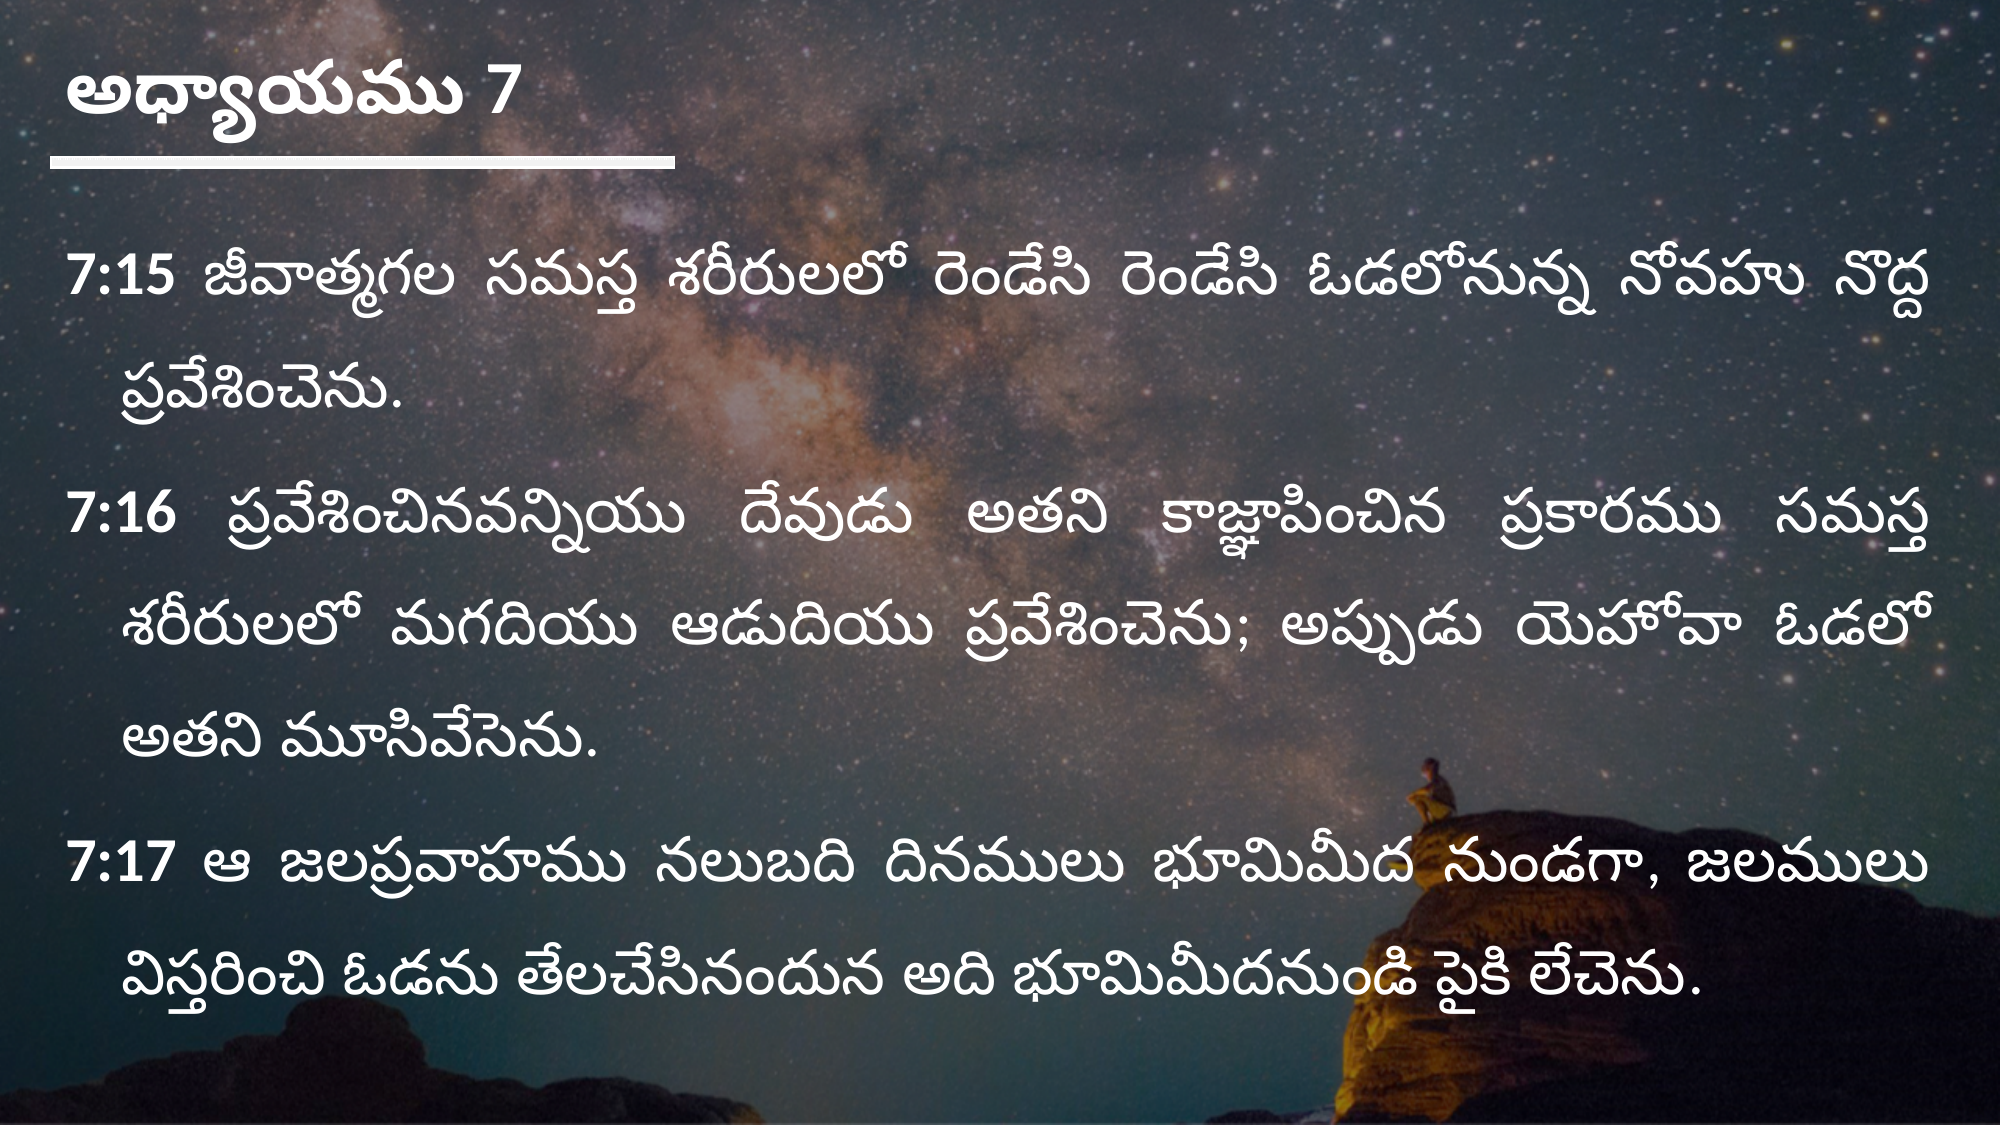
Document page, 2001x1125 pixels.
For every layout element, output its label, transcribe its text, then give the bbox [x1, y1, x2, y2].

list 7:15 జీవాత్మగల సమస్త శరీరులలో రెండేసి రెండేసి ఓడలోనున్న నోవహు నొద్ద ప్రవేశించెను. 7:16 ప్రవేశించినవన్నియు దేవుడు అతని కాజ్ఞాపించిన ప్రకారము సమస్త శరీరులలో మగదియు ఆడుదియు ప్రవేశించెను; అప్పుడు యెహోవా ఓడలో అతని మూసివేసెను. 7:17 ఆ జలప్రవాహము నలుబది దినములు భూమిమీద నుండగా, జలములు విస్తరించి ఓడను తేలచేసినందున అది భూమిమీదనుండి పైకి లేచెను. [50, 187, 1946, 1063]
title అధ్యాయము 7 [50, 0, 1925, 167]
picture [0, 0, 2000, 1125]
